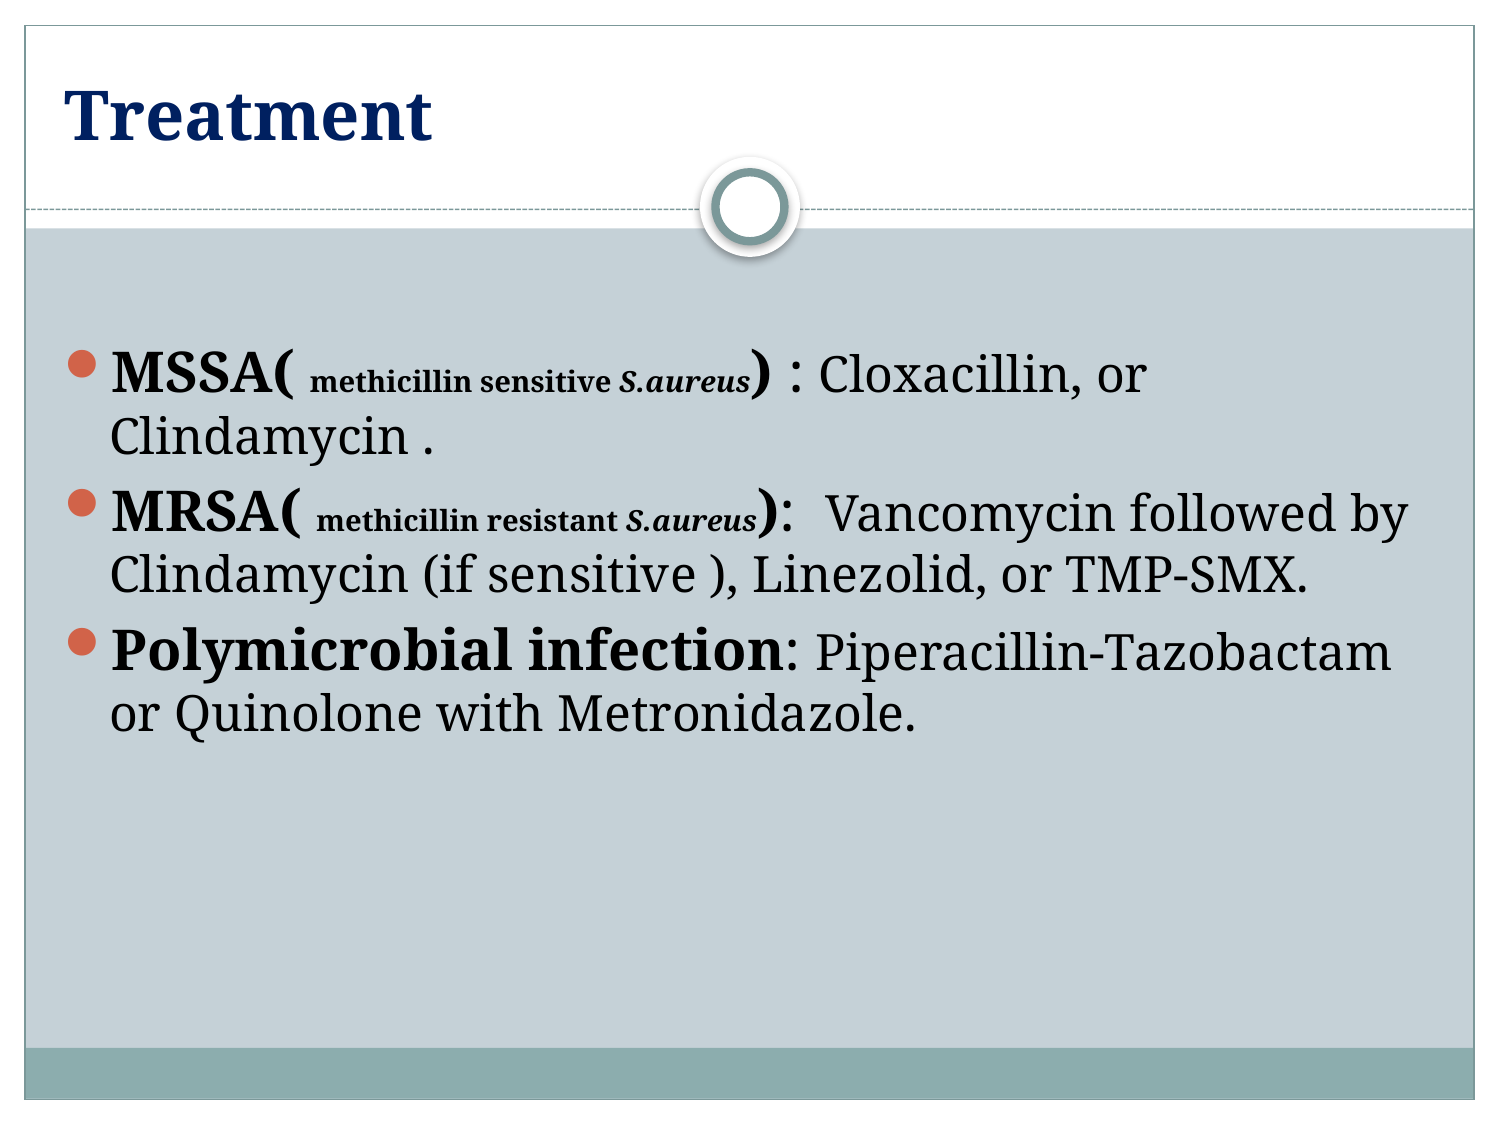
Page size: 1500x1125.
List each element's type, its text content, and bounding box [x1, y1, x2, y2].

title Treatment [49, 37, 1450, 162]
list MSSA( methicillin sensitive S.aureus) : Cloxacillin, or Clindamycin . MRSA( methicillin resistant S.aureus): Vancomycin followed by Clindamycin (if sensitive ), Linezolid, or TMP-SMX. Polymicrobial infection: Piperacillin-Tazobactam or Quinolone with Metronidazole. [49, 250, 1445, 1001]
